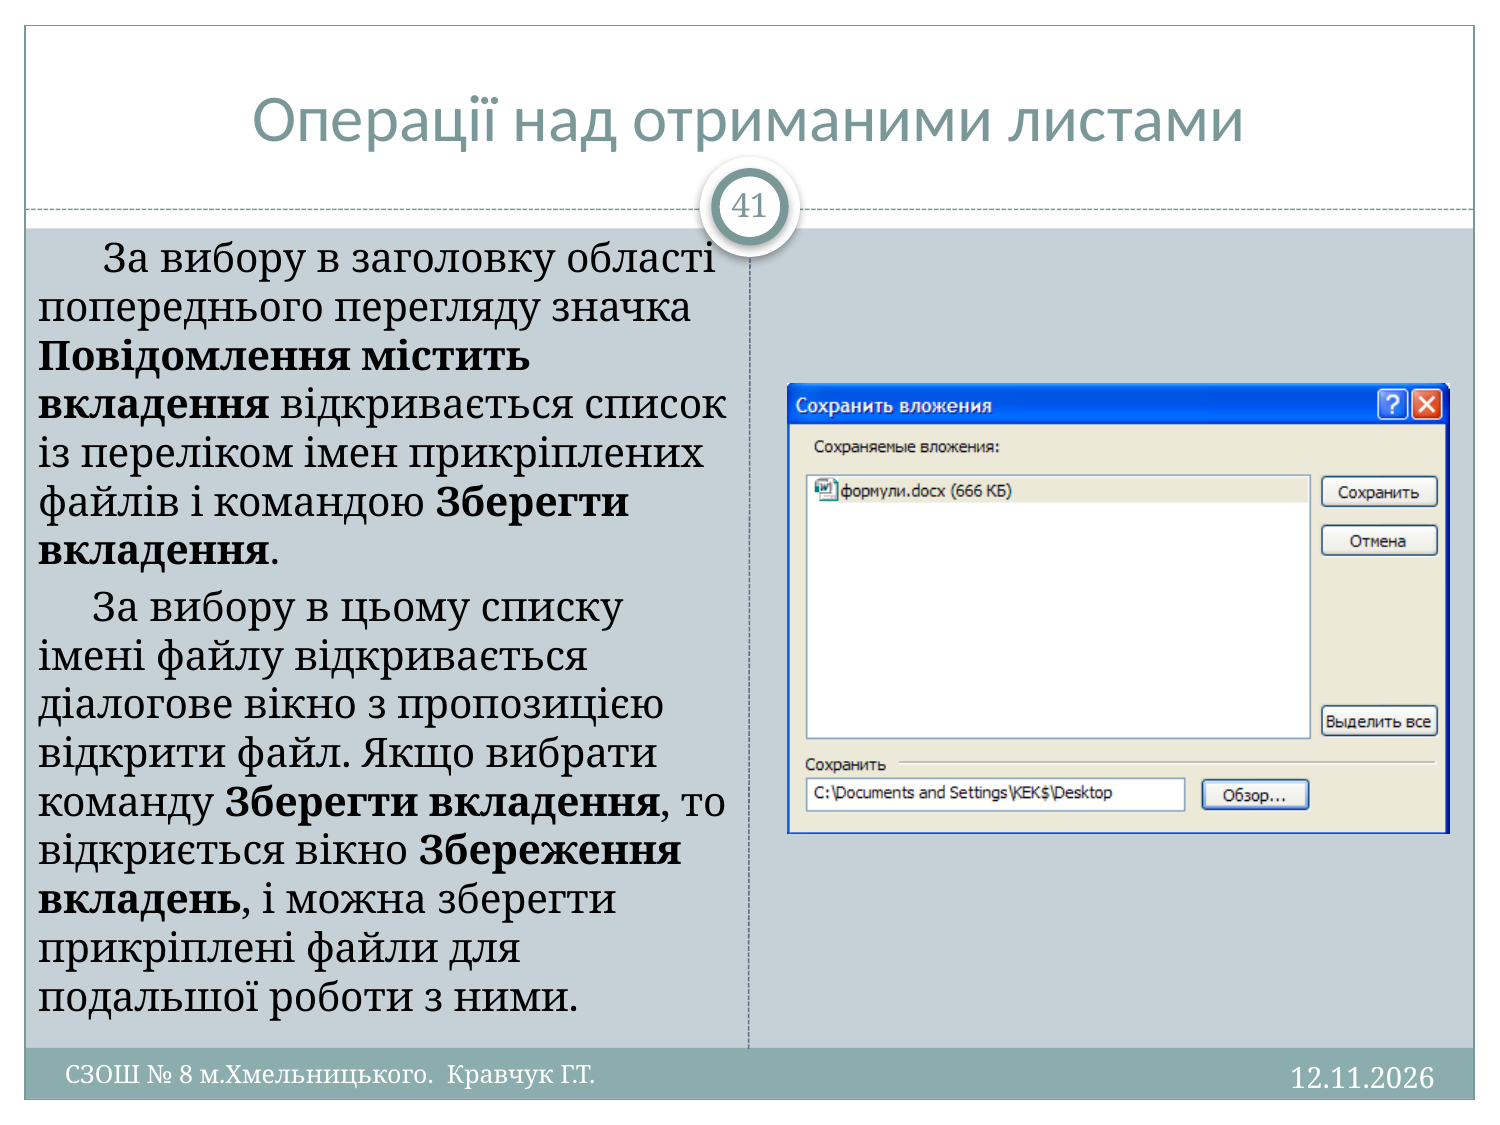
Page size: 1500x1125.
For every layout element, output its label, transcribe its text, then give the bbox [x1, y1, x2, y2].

slide_number 41 [712, 170, 788, 243]
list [787, 383, 1451, 835]
footer СЗОШ № 8 м.Хмельницького. Кравчук Г.Т. [50, 1051, 638, 1112]
list За вибору в заголовку області попереднього перегляду значка Повідомлення містить вкладення відкривається список із переліком імен прикріплених файлів і командою Зберегти вкладення. За вибору в цьому списку імені файлу відкривається діалогове вікно з пропозицією відкрити файл. Якщо вибрати команду Зберегти вкладення, то відкриється вікно Збереження вкладень, і можна зберегти прикріплені файли для подальшої роботи з ними. [23, 224, 750, 1043]
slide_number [950, 1051, 1450, 1112]
title Операції над отриманими листами [49, 37, 1450, 162]
